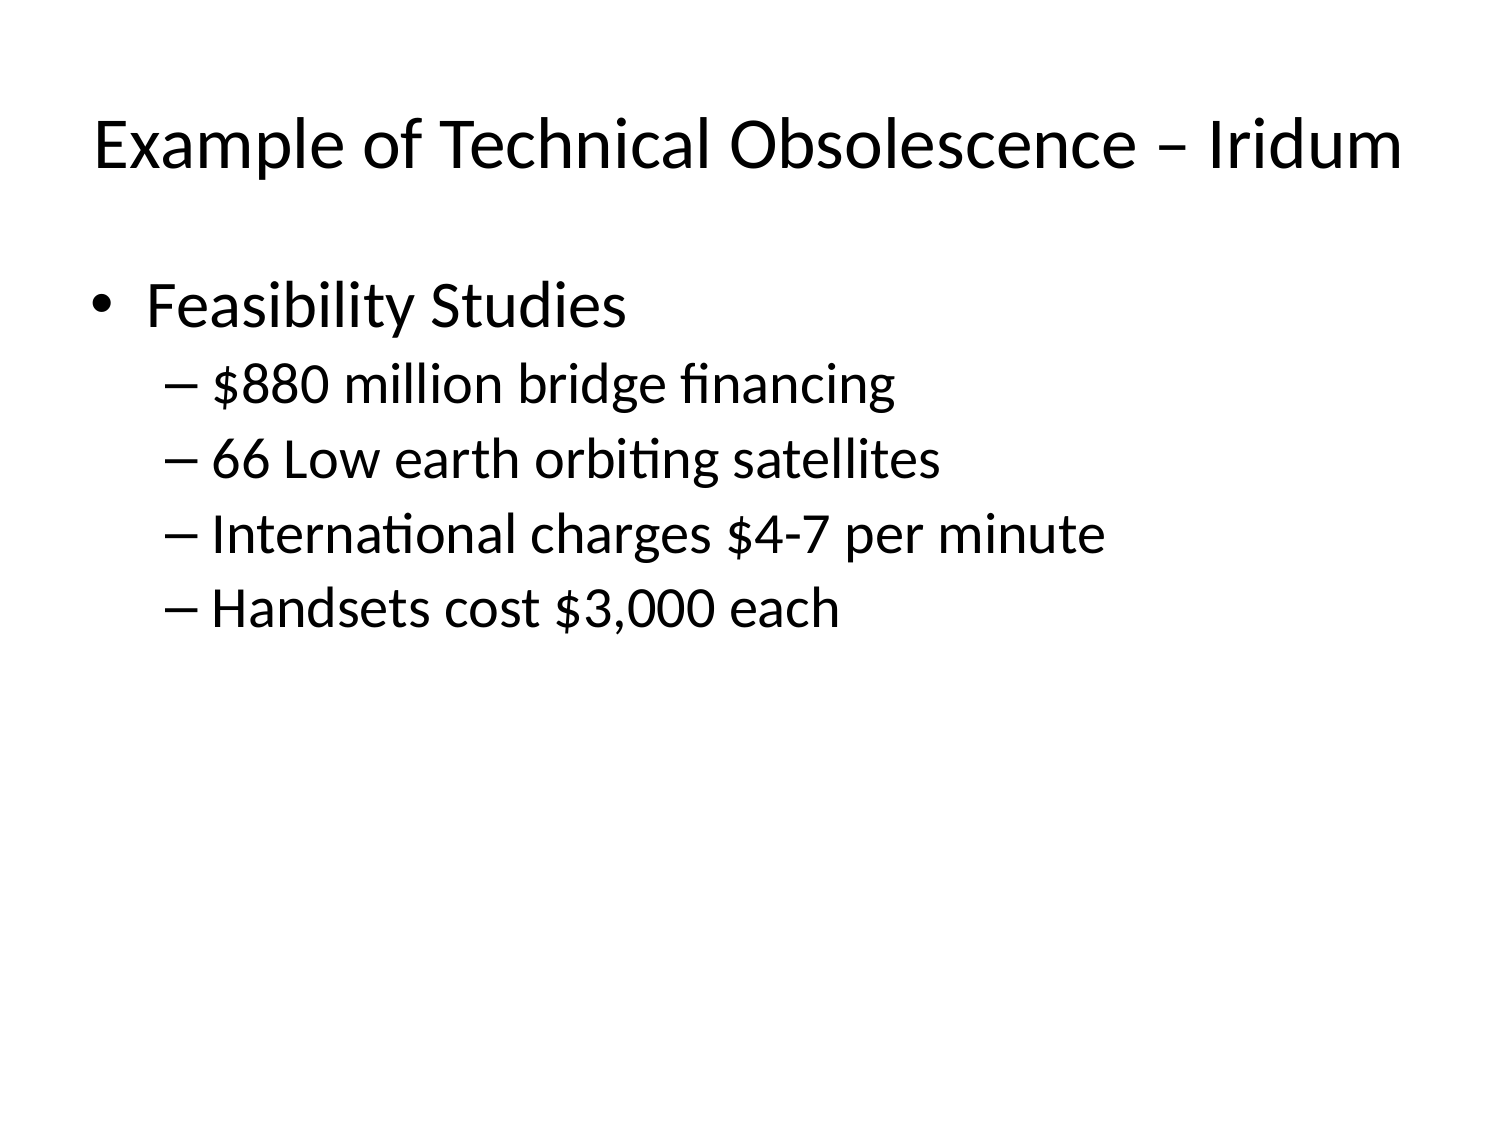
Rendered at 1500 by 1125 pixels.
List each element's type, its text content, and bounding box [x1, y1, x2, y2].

list Feasibility Studies $880 million bridge financing 66 Low earth orbiting satellites International charges $4-7 per minute Handsets cost $3,000 each [75, 262, 1425, 1005]
title Example of Technical Obsolescence – Iridum [75, 45, 1425, 233]
